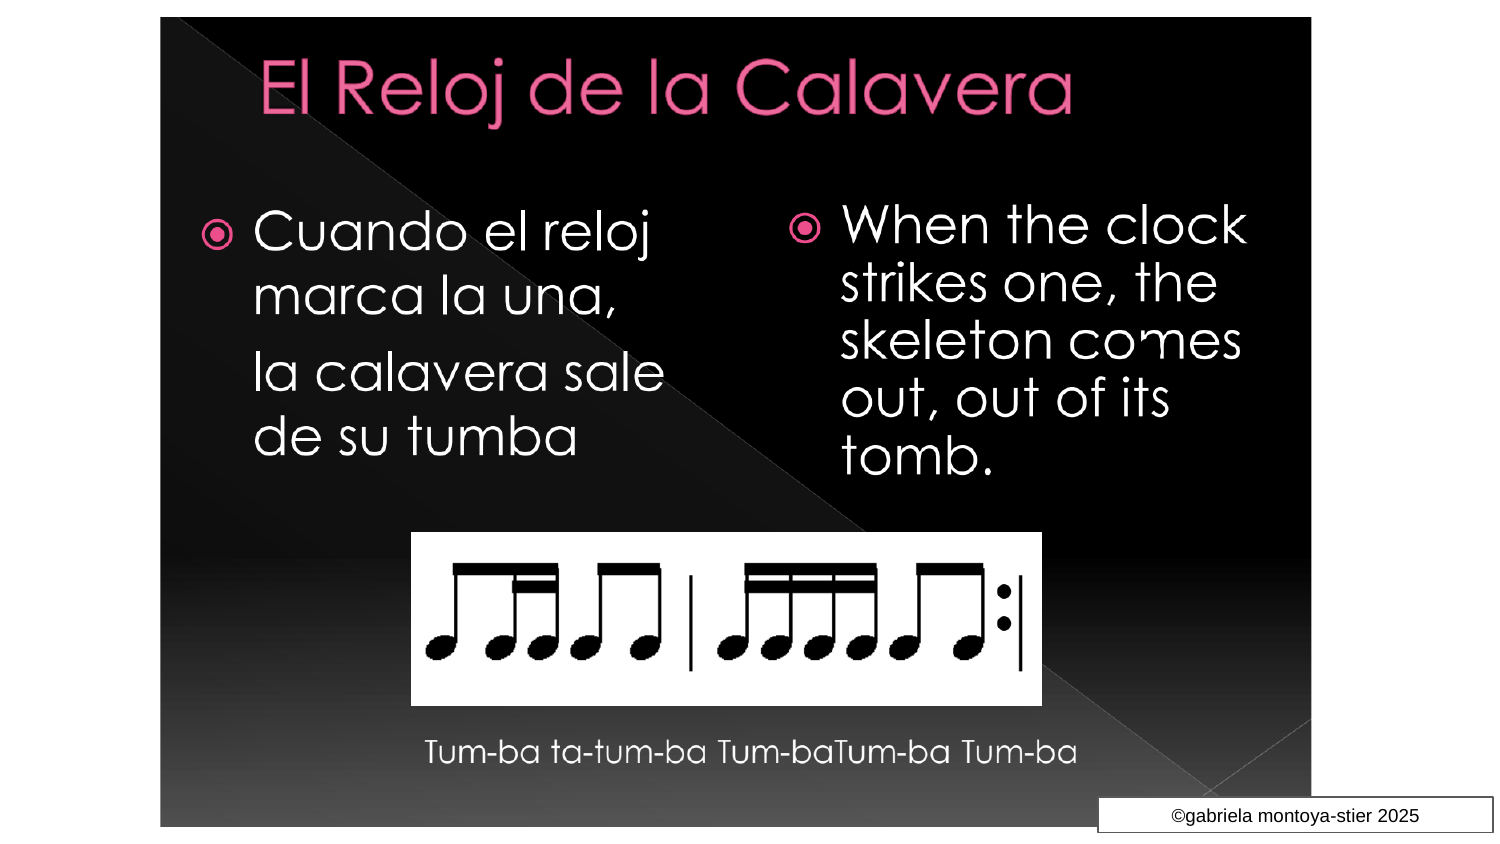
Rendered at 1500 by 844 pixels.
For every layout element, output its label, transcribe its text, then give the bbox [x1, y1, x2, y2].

text_box ©gabriela montoya-stier 2025 [1314, 796, 1494, 833]
picture [160, 16, 1312, 827]
